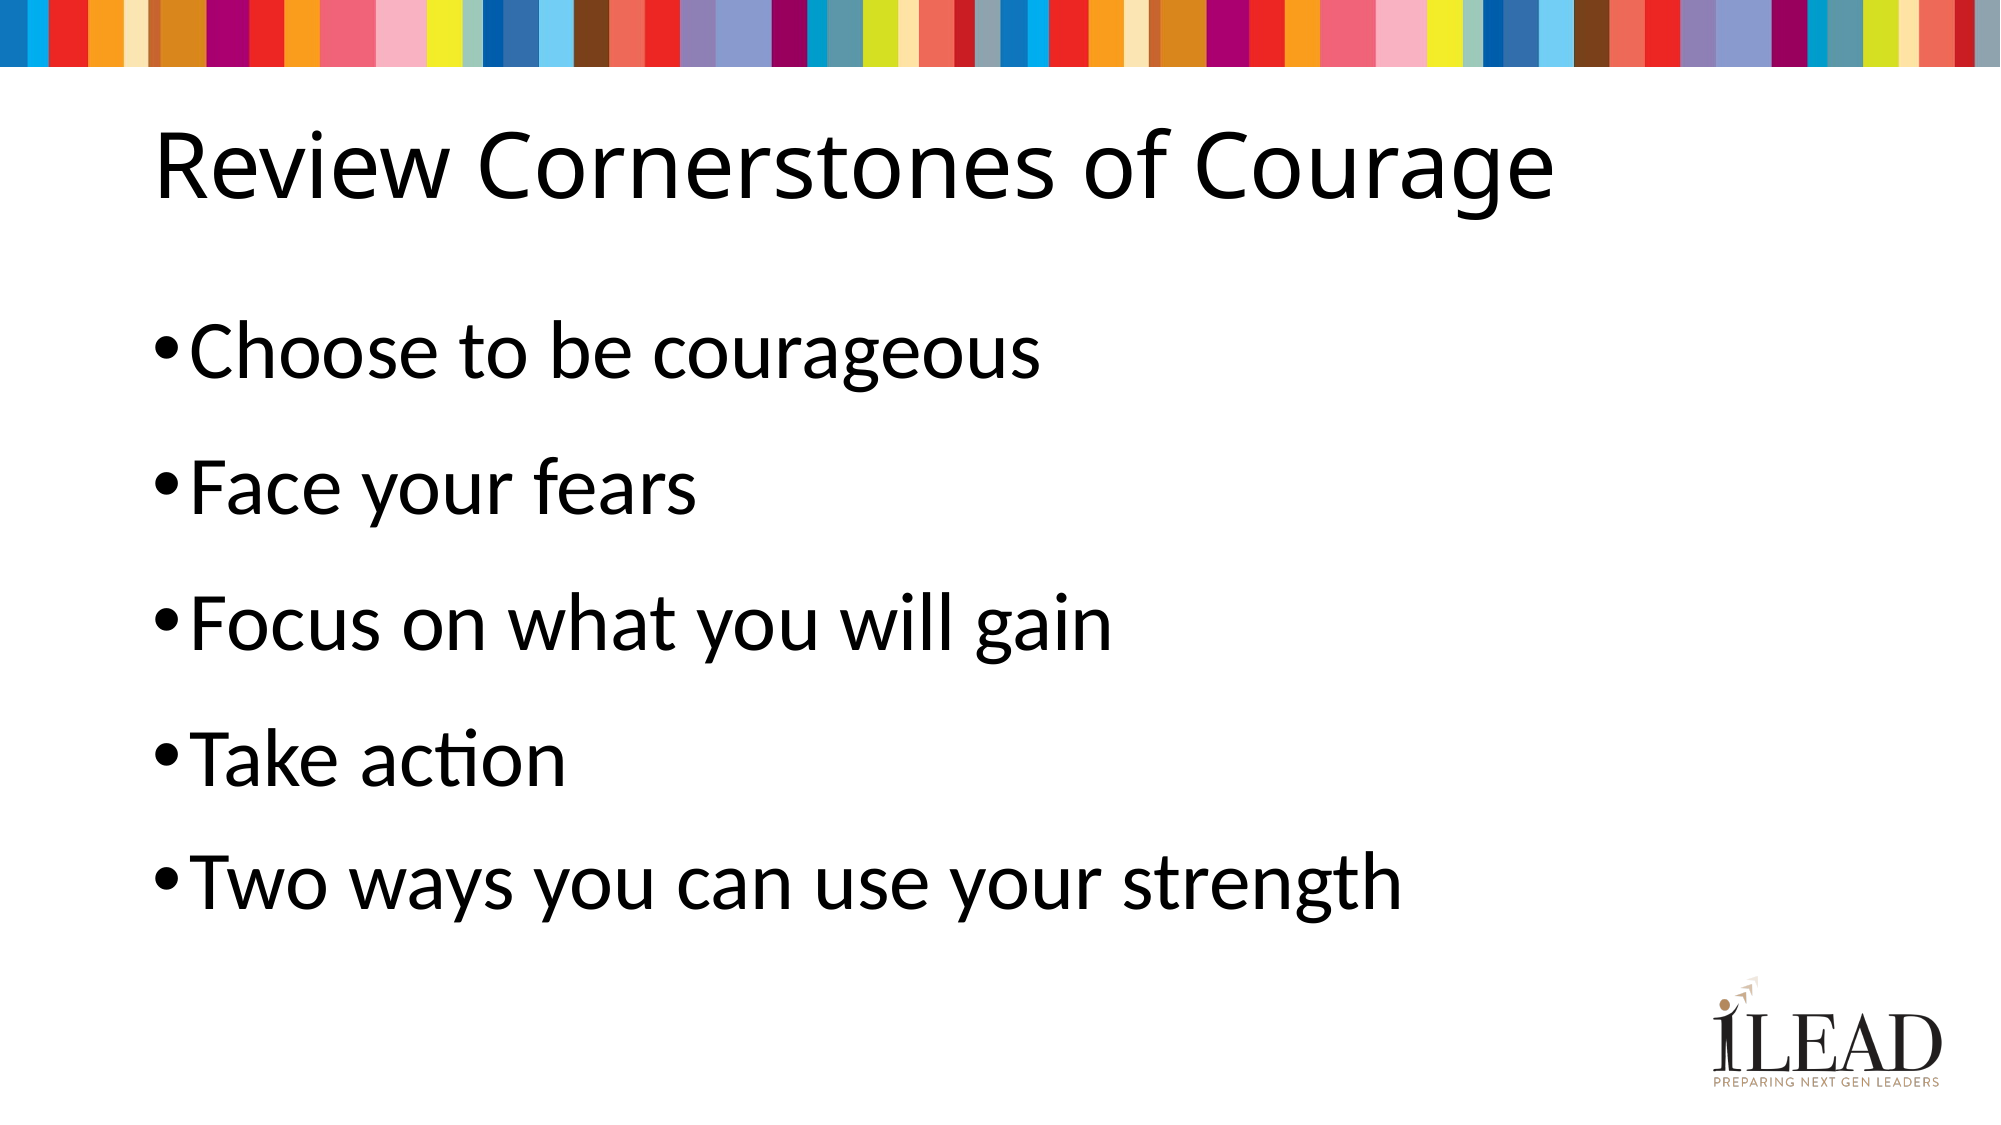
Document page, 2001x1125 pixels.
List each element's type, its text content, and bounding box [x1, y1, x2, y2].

picture [0, 0, 26, 67]
picture [1709, 972, 1945, 1091]
picture [828, 0, 1026, 67]
picture [1048, 0, 1808, 67]
list Choose to be courageous Face your fears Focus on what you will gain Take action Two ways you can use your strength [137, 299, 1863, 1014]
picture [1828, 0, 2000, 67]
title Review Cornerstones of Courage [137, 67, 1863, 278]
picture [48, 0, 808, 67]
